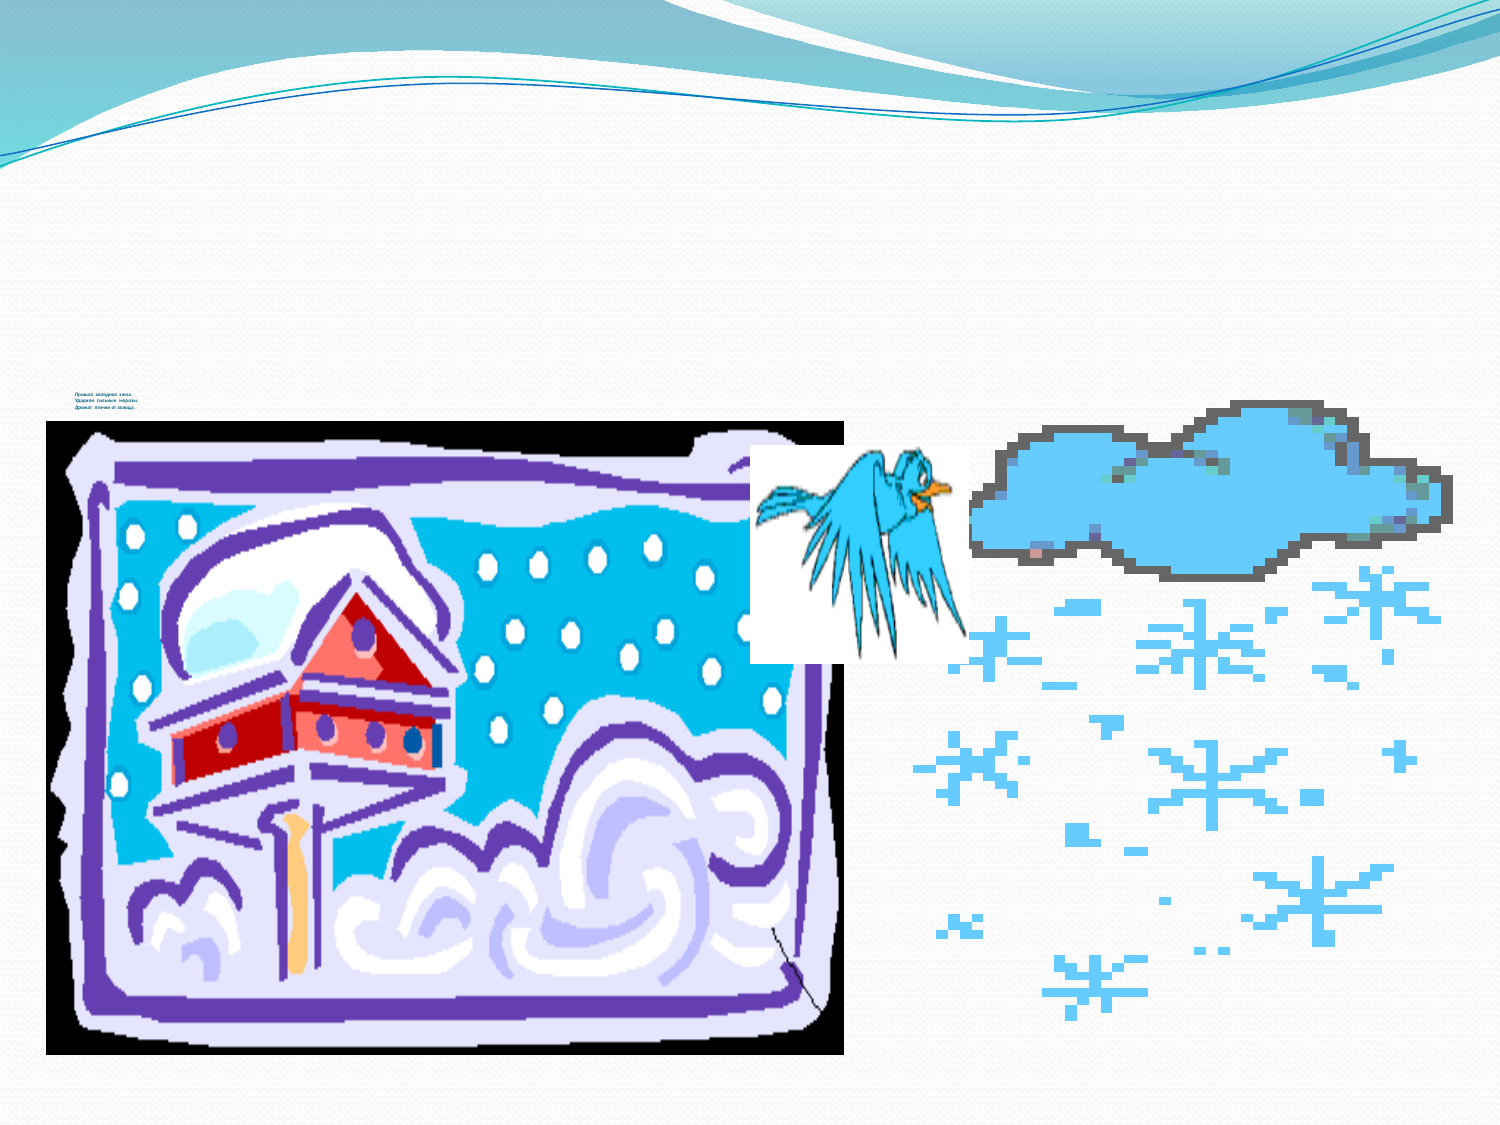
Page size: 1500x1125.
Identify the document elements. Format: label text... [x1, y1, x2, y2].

picture [749, 351, 1500, 1055]
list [46, 421, 844, 1055]
title Пришла холодная зима. Ударили сильные морозы. Дрожат птички от холода. [75, 23, 1425, 411]
